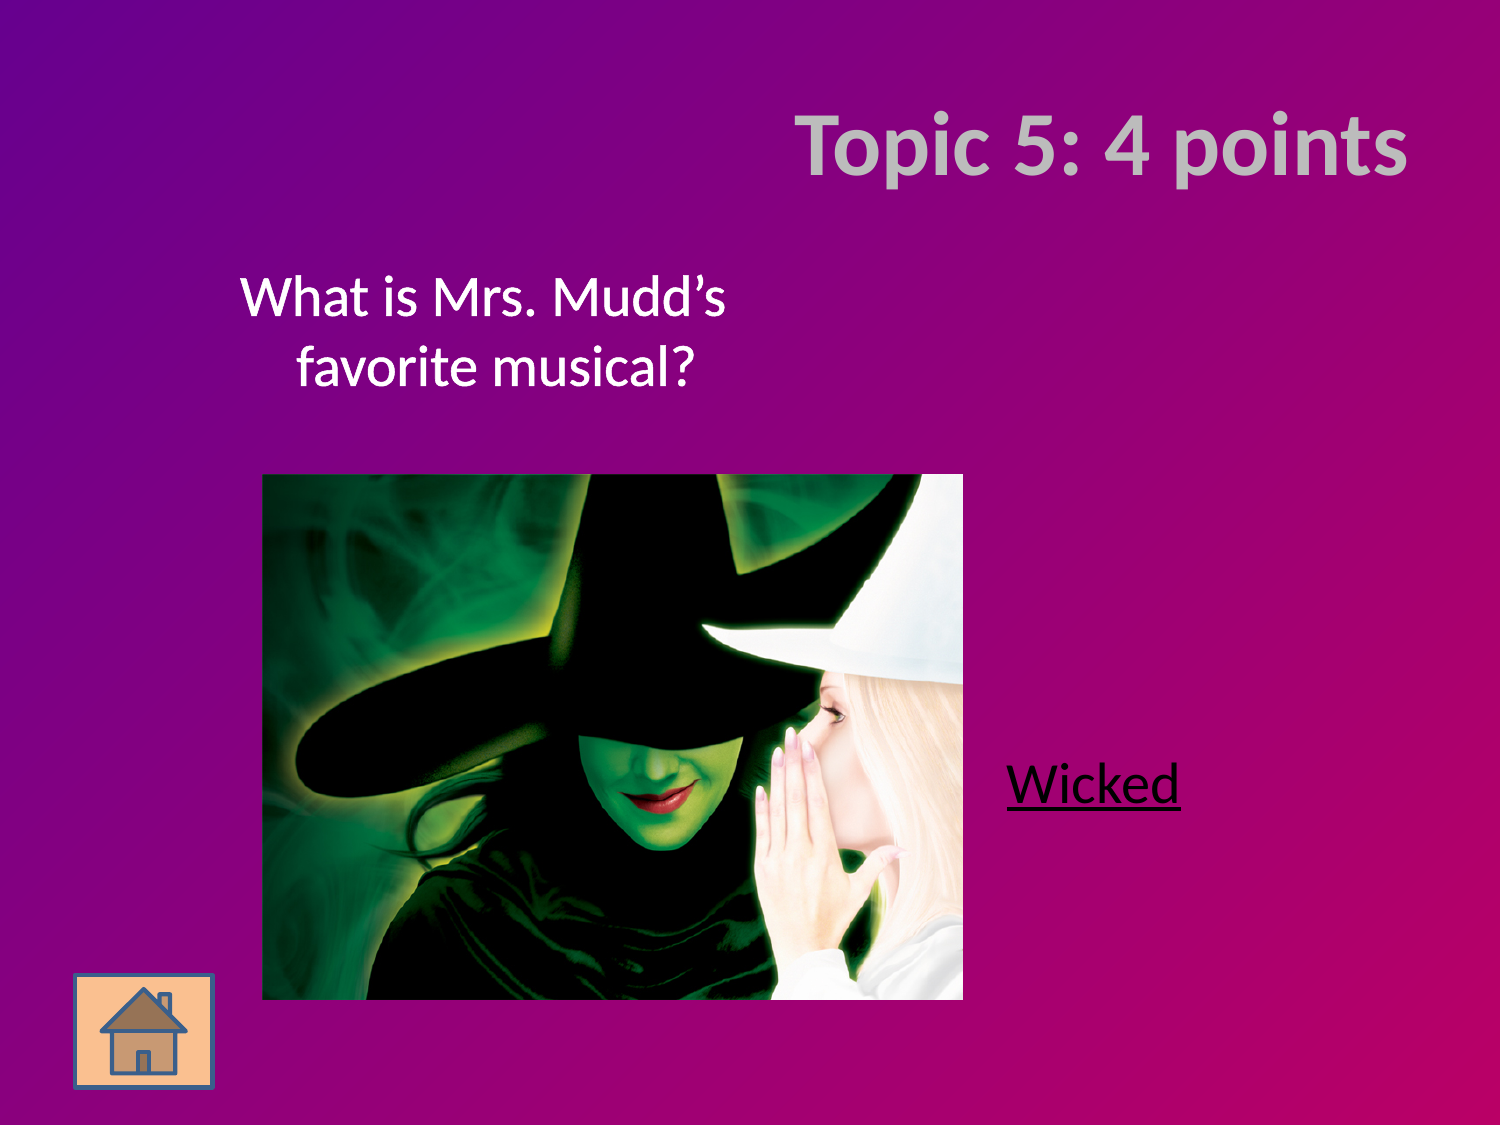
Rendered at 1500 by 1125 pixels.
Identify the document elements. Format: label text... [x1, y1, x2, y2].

picture [262, 474, 963, 1001]
list Wicked [964, 737, 1425, 1005]
list What is Mrs. Mudd’s favorite musical? [225, 249, 888, 993]
text_box [73, 973, 215, 1090]
title Topic 5: 4 points [75, 45, 1425, 233]
